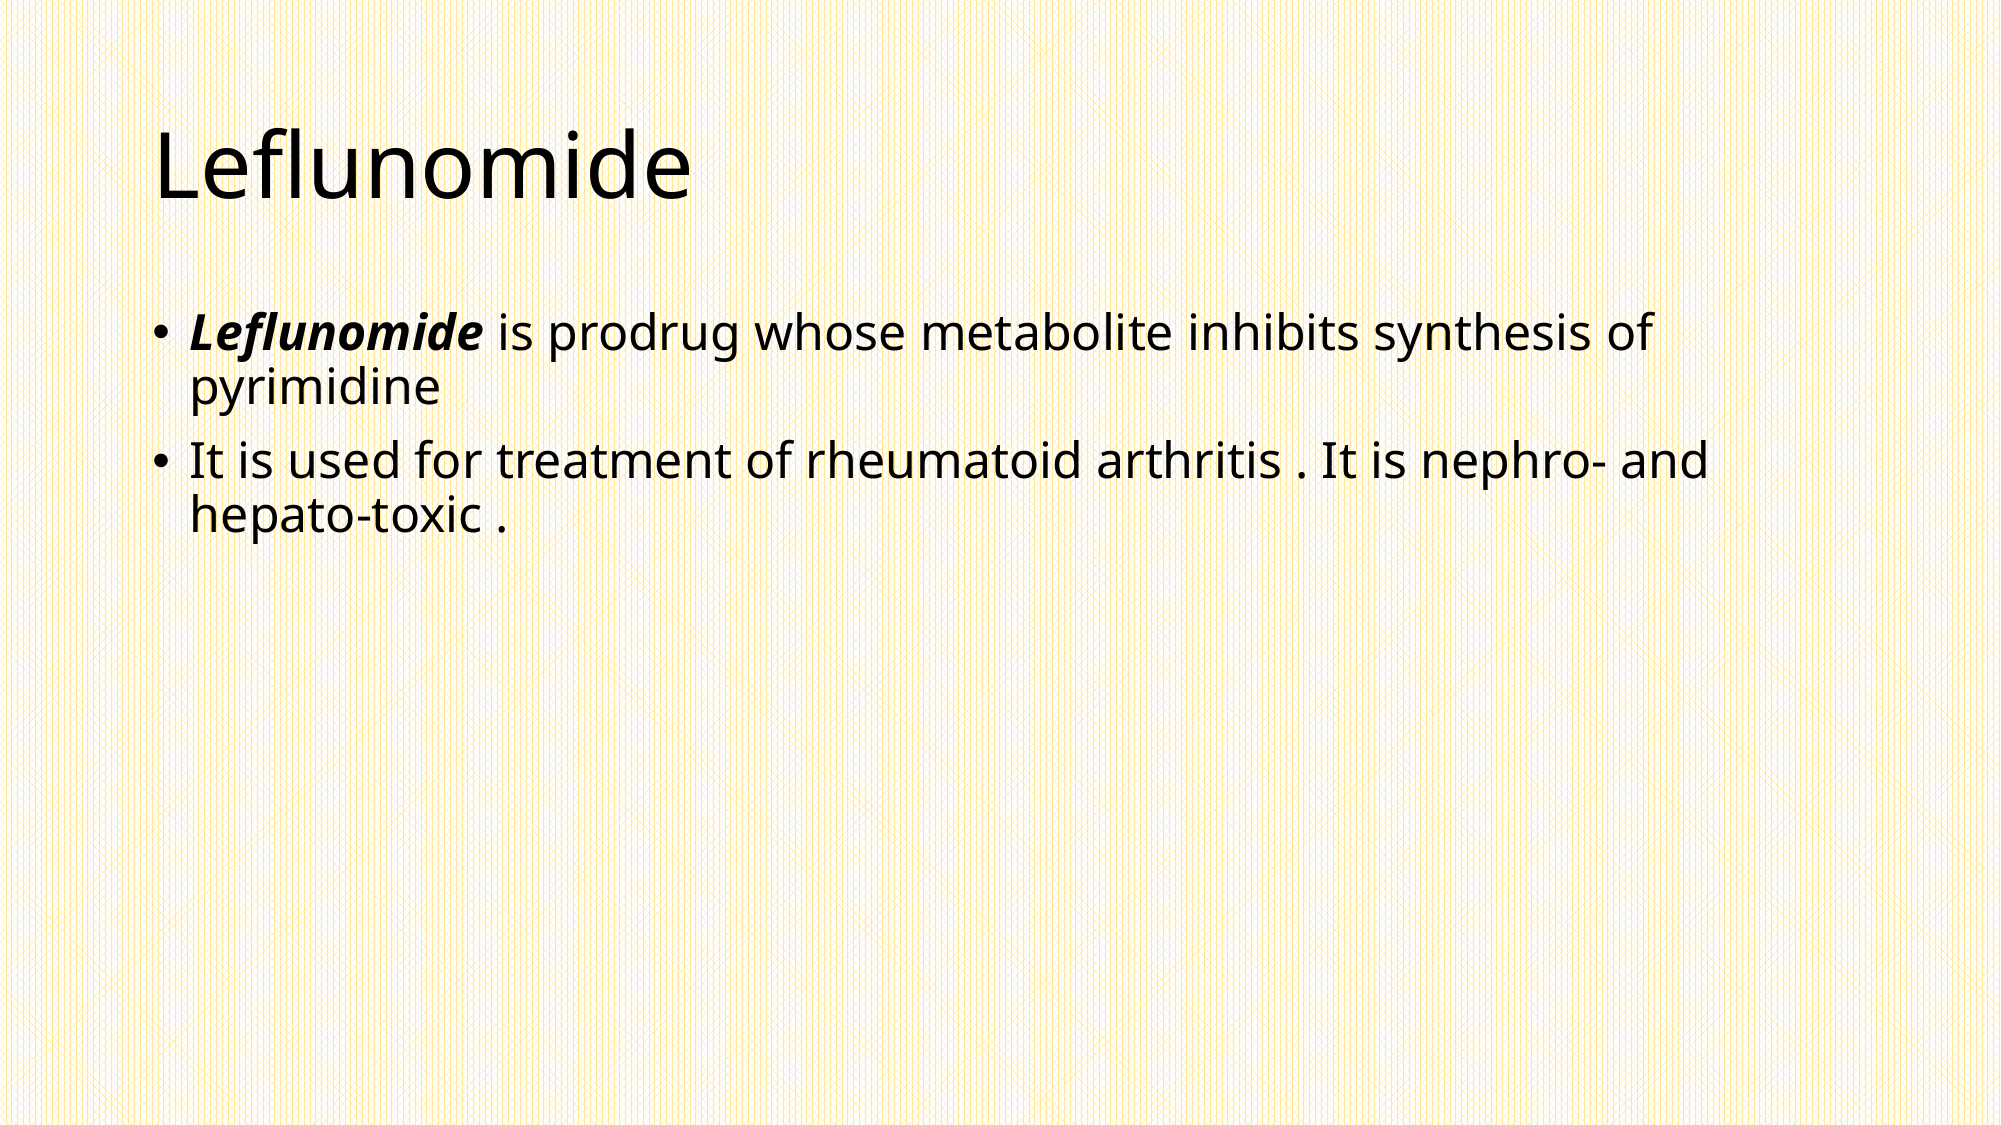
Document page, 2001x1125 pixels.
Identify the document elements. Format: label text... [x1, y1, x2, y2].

list Leflunomide is prodrug whose metabolite inhibits synthesis of pyrimidine It is used for treatment of rheumatoid arthritis . It is nephro- and hepato-toxic . [137, 299, 1863, 1014]
title Leflunomide [137, 59, 1863, 278]
